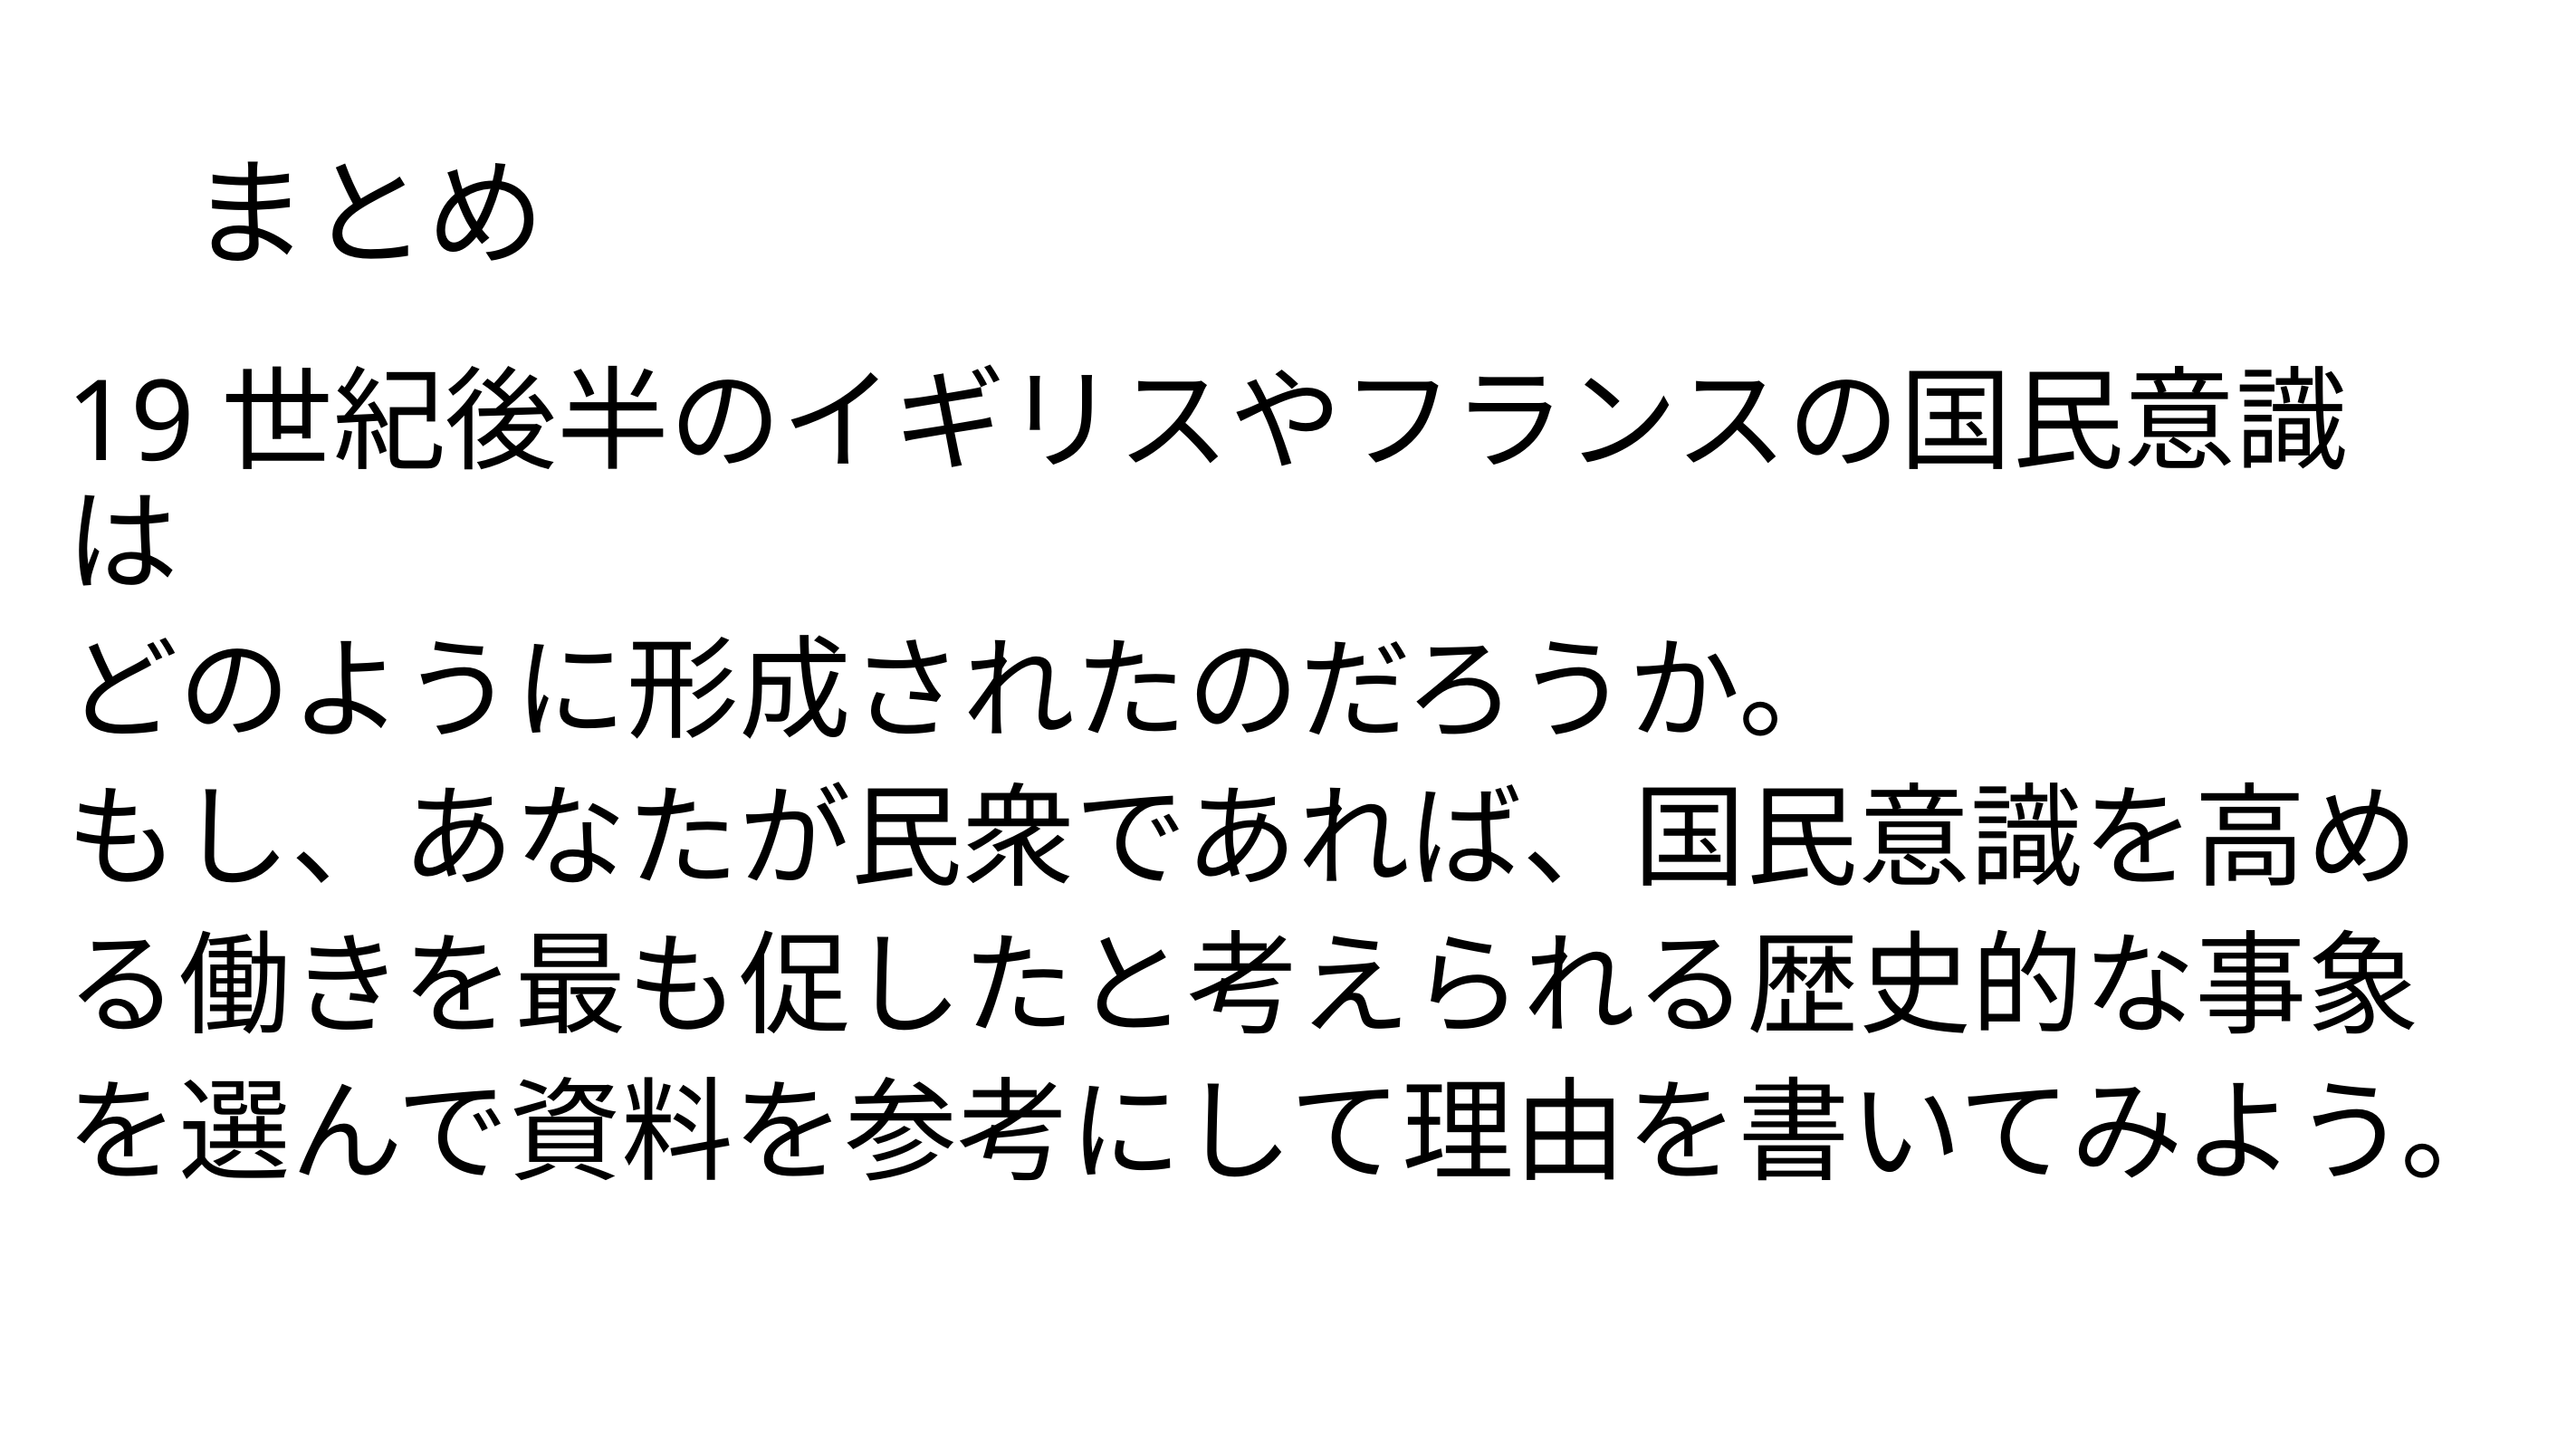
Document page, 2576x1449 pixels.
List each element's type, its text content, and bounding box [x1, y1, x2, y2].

title まとめ [177, 77, 2399, 357]
list 19世紀後半のイギリスやフランスの国民意識は どのように形成されたのだろうか。 もし、あなたが民衆であれば、国民意識を高め る働きを最も促したと考えられる歴史的な事象 を選んで資料を参考にして理由を書いてみよう。 [53, 357, 2473, 1206]
